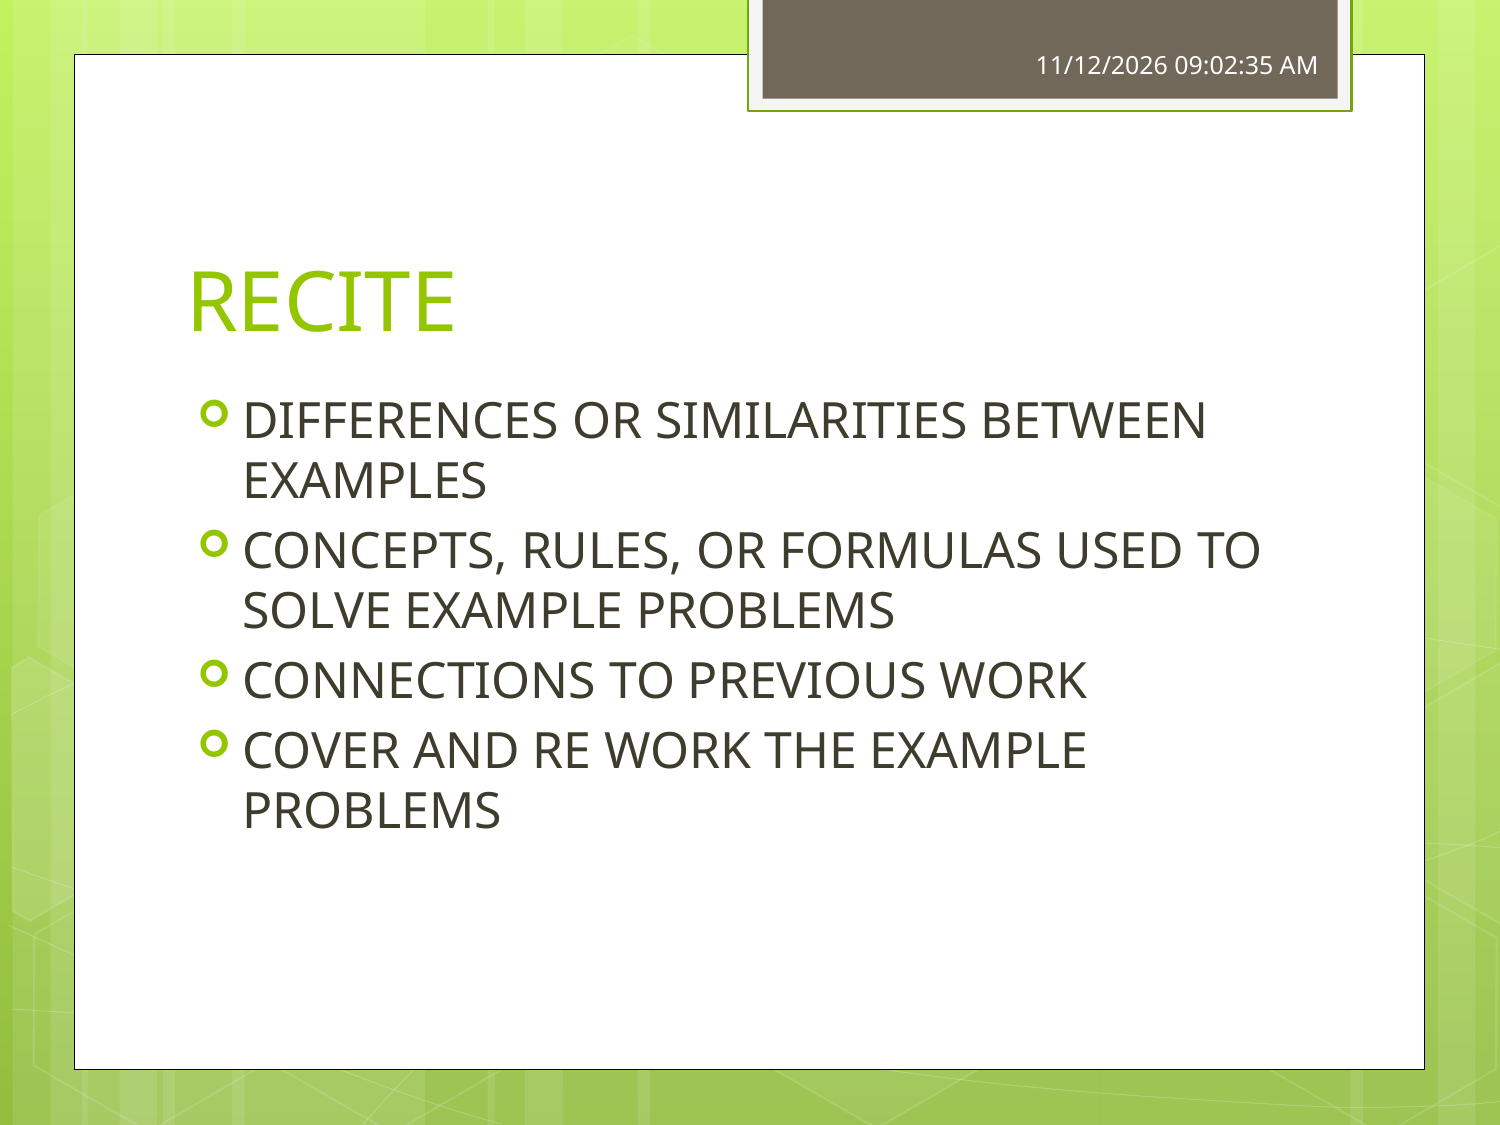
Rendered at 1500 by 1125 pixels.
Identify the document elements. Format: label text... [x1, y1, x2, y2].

list DIFFERENCES OR SIMILARITIES BETWEEN EXAMPLES CONCEPTS, RULES, OR FORMULAS USED TO SOLVE EXAMPLE PROBLEMS CONNECTIONS TO PREVIOUS WORK COVER AND RE WORK THE EXAMPLE PROBLEMS [171, 381, 1283, 957]
title RECITE [171, 168, 1324, 357]
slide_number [983, 36, 1334, 97]
